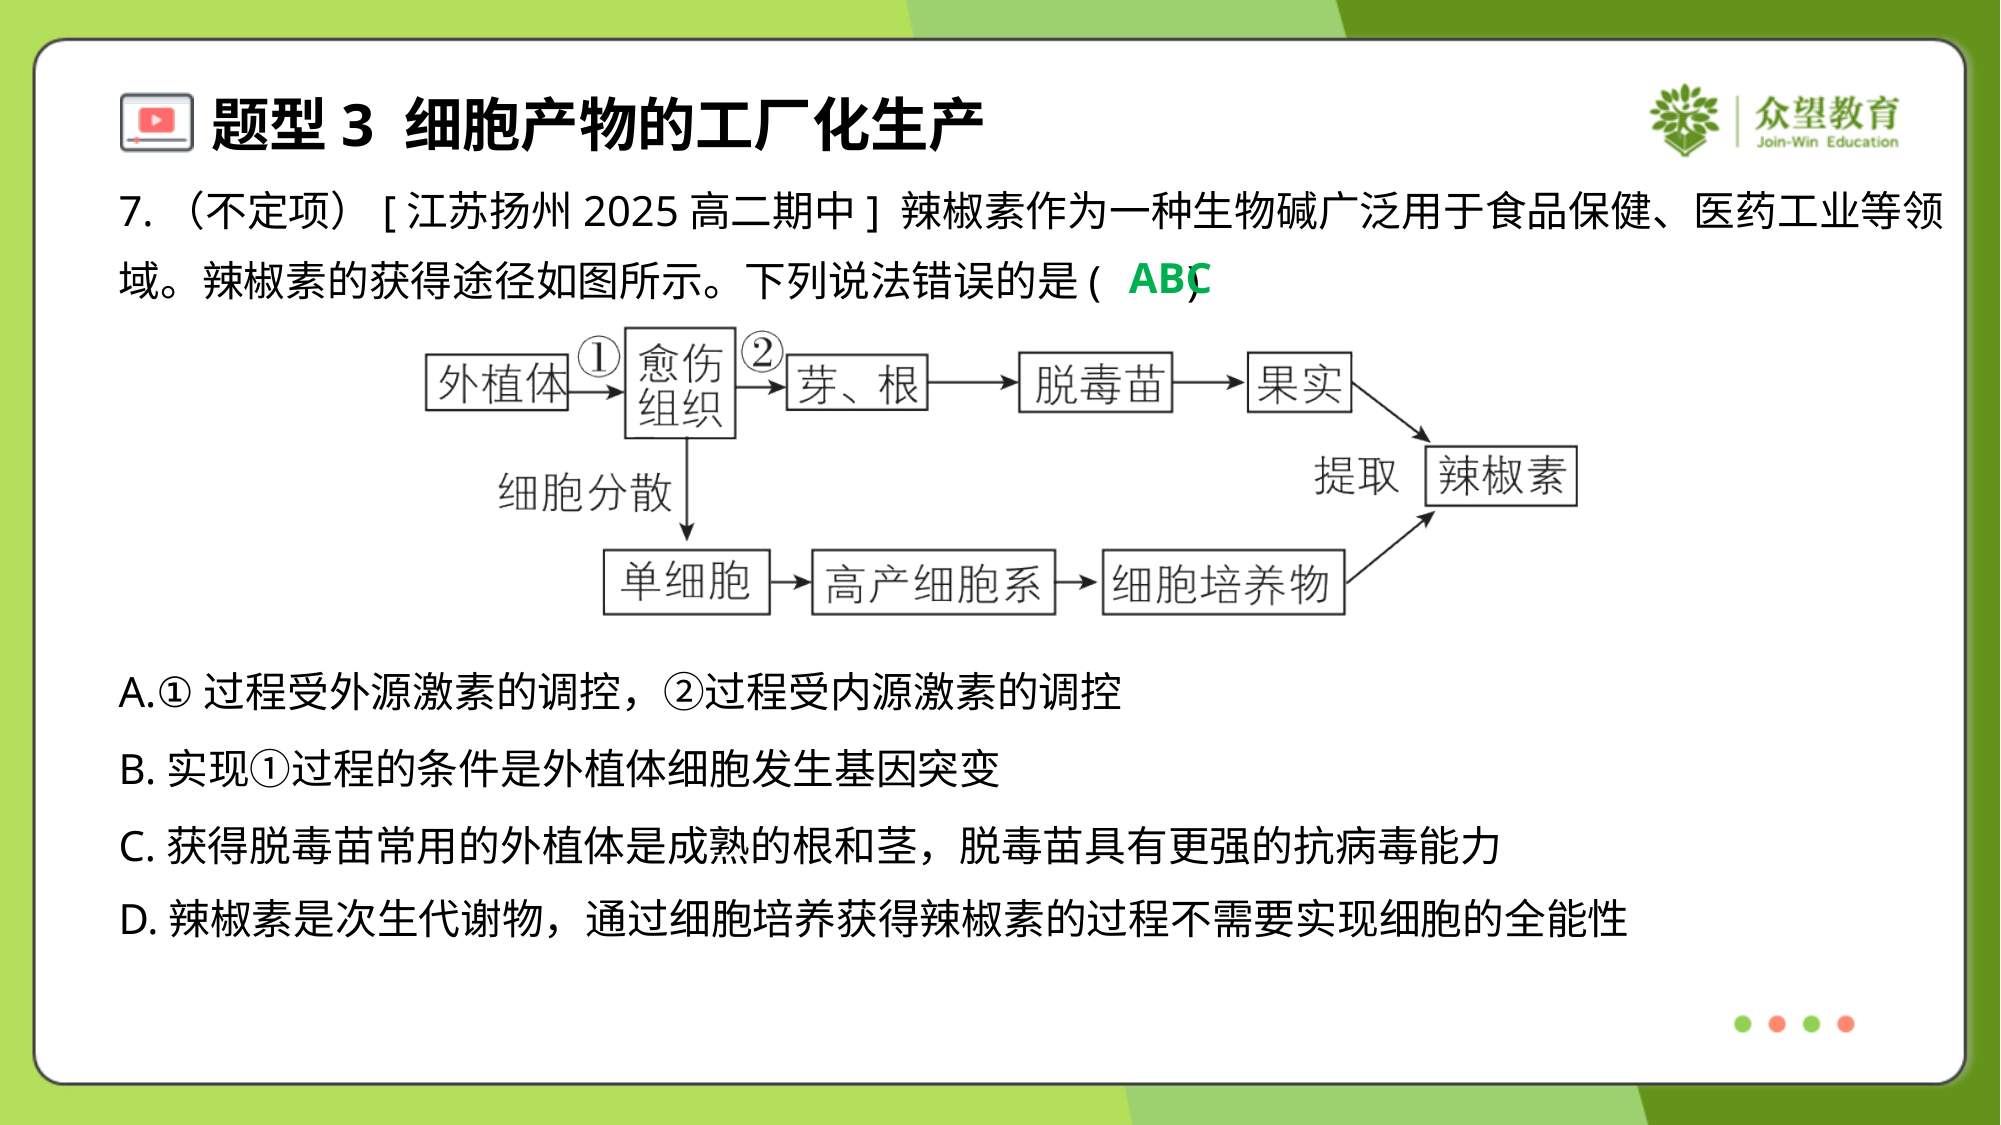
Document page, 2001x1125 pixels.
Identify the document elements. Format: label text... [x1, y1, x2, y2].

text_box ABC [1111, 231, 1230, 296]
picture [0, 0, 2000, 1125]
text_box 7.（不定项）[江苏扬州2025高二期中] 辣椒素作为一种生物碱广泛用于食品保健、医药工业等领 域。辣椒素的获得途径如图所示。下列说法错误的是( ) [118, 159, 1883, 298]
text_box A.①过程受外源激素的调控，②过程受内源激素的调控 B.实现①过程的条件是外植体细胞发生基因突变 C.获得脱毒苗常用的外植体是成熟的根和茎，脱毒苗具有更强的抗病毒能力 D.辣椒素是次生代谢物，通过细胞培养获得辣椒素的过程不需要实现细胞的全能性 [118, 640, 1883, 936]
